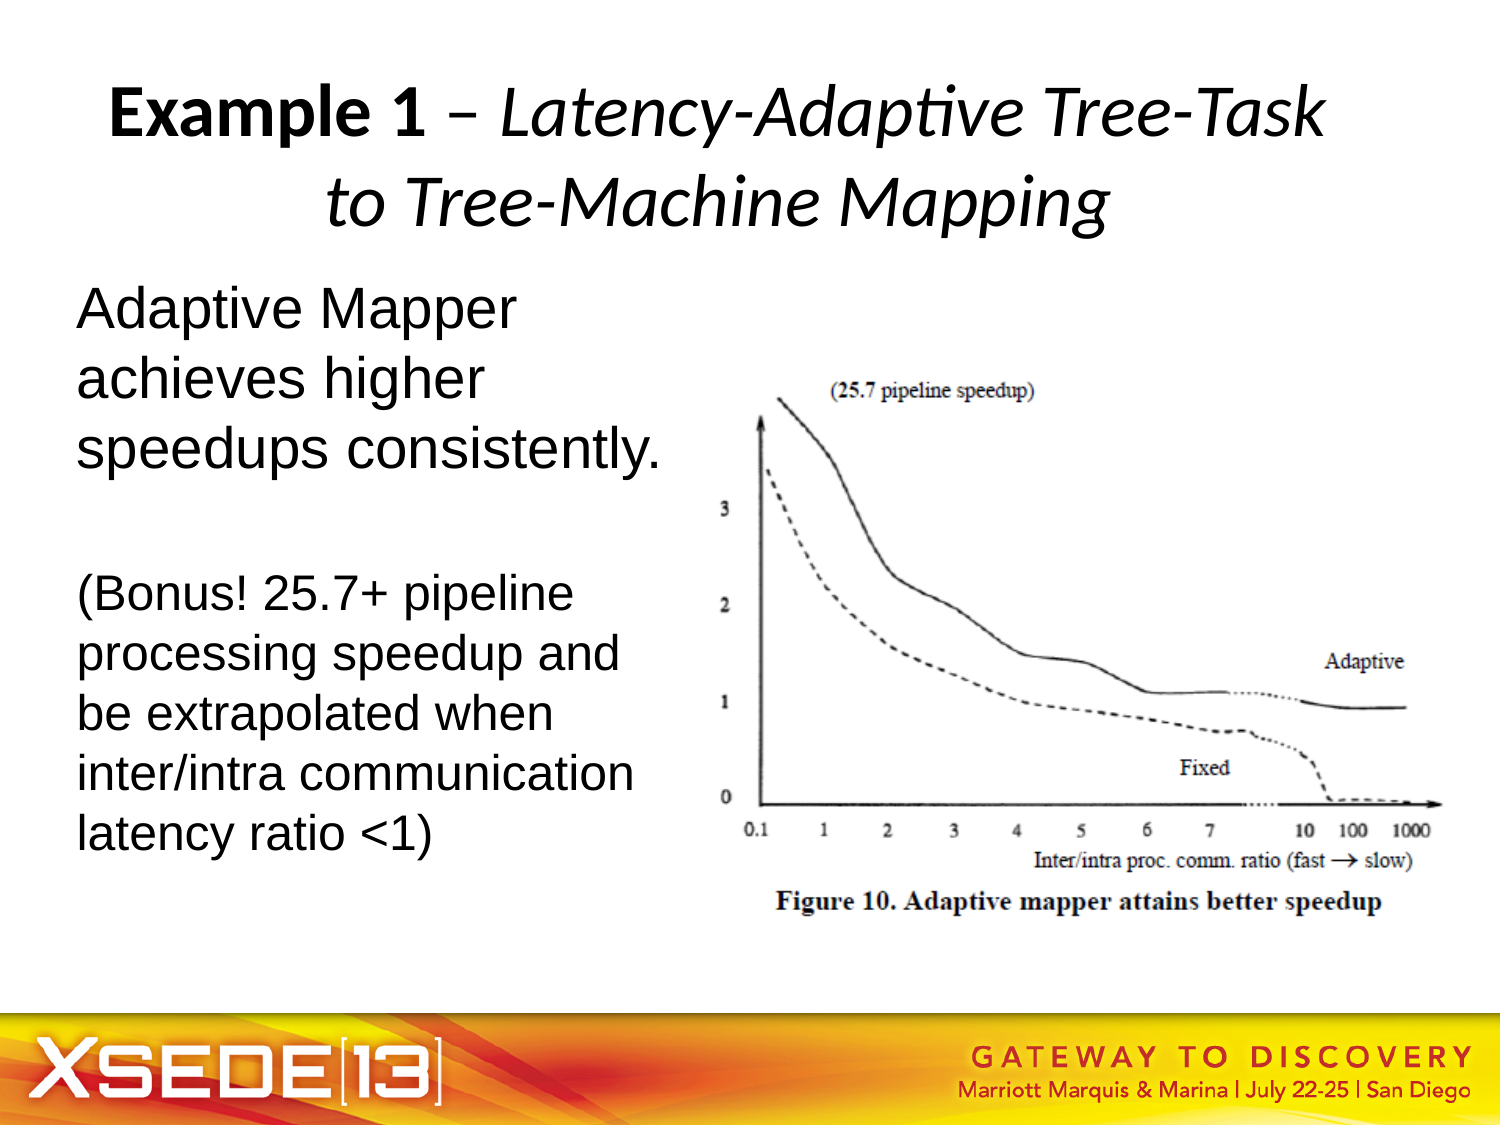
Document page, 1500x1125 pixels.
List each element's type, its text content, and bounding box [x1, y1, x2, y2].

text_box Adaptive Mapper achieves higher speedups consistently. (Bonus! 25.7+ pipeline processing speedup and be extrapolated when inter/intra communication latency ratio <1) [61, 262, 701, 952]
picture [0, 984, 1500, 1125]
text_box Example 1 – Latency-Adaptive Tree-Task to Tree-Machine Mapping [61, 54, 1375, 279]
picture [717, 379, 1450, 921]
